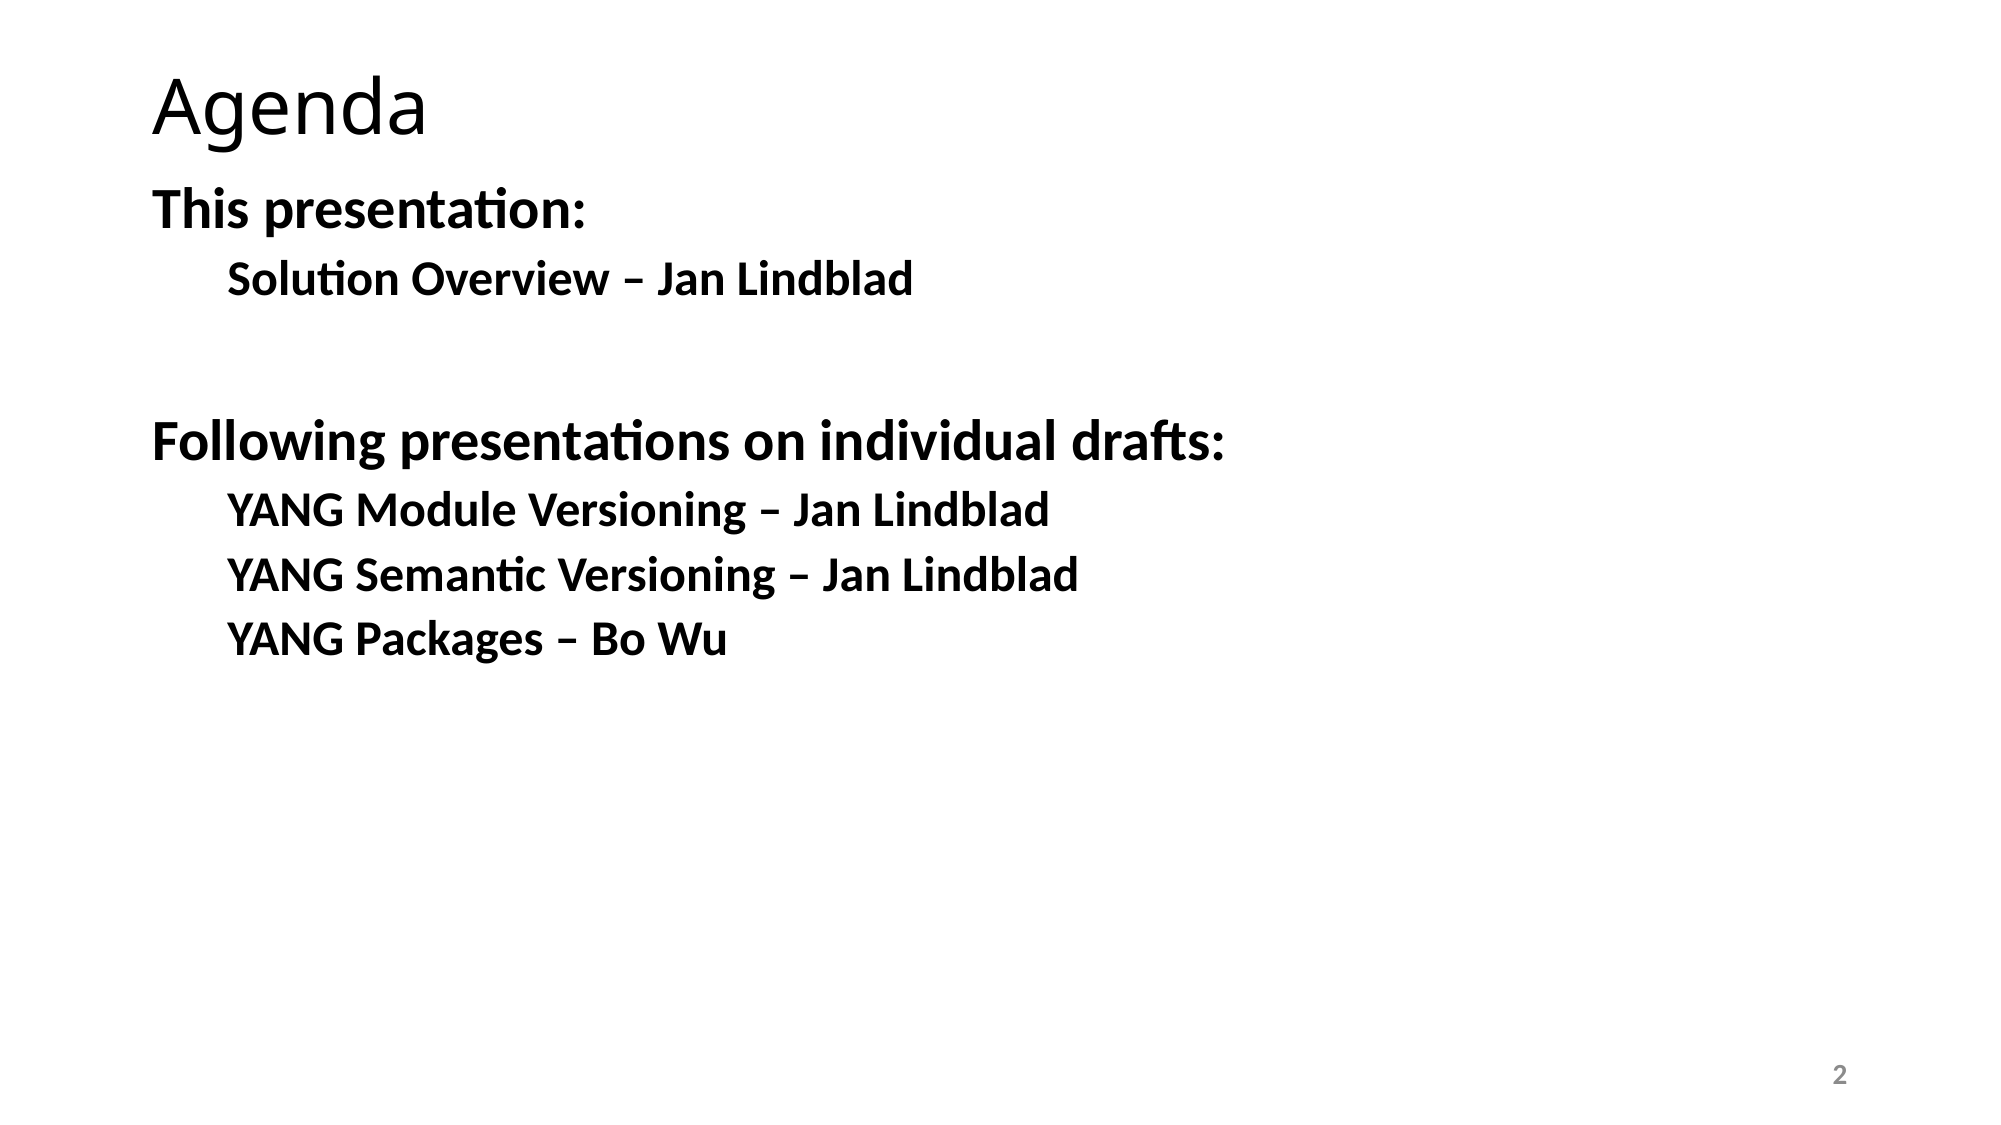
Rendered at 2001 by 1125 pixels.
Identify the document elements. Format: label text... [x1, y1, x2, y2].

list This presentation: Solution Overview – Jan Lindblad Following presentations on individual drafts: YANG Module Versioning – Jan Lindblad YANG Semantic Versioning – Jan Lindblad YANG Packages – Bo Wu [137, 171, 1863, 1014]
title Agenda [137, 59, 1863, 159]
slide_number 2 [1412, 1042, 1863, 1103]
